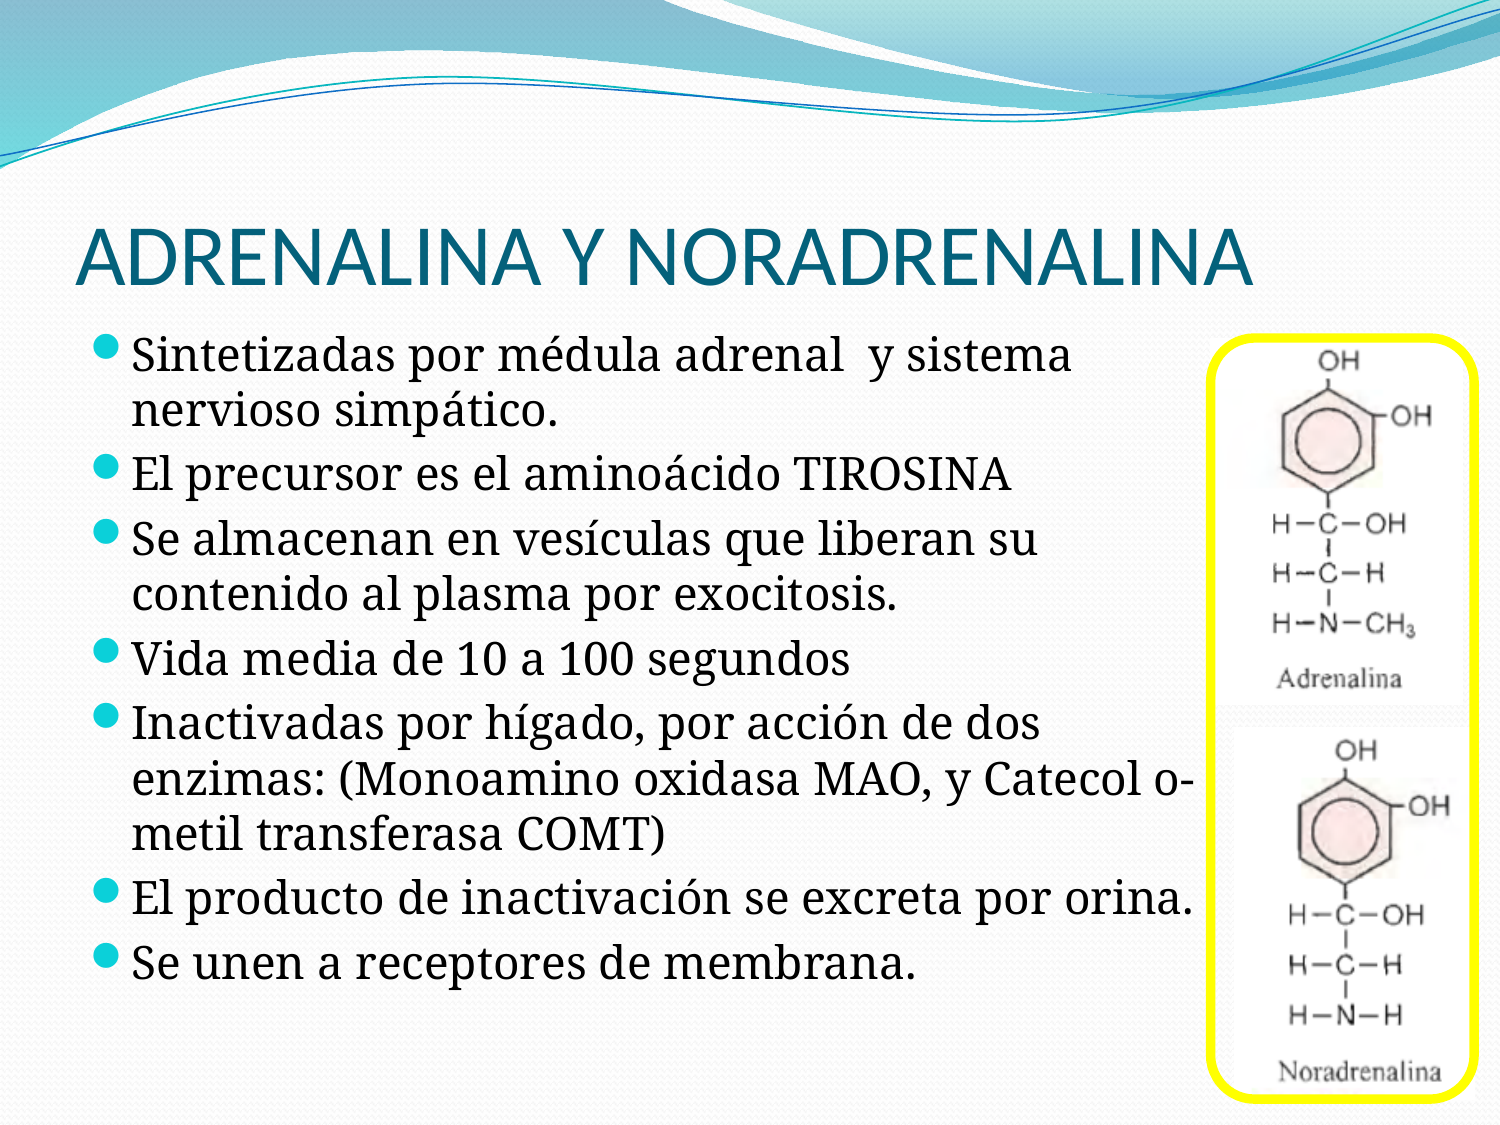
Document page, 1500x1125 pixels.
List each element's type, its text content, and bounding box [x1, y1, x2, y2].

text_box [1208, 353, 1468, 717]
text_box [1228, 729, 1233, 1095]
list Sintetizadas por médula adrenal y sistema nervioso simpático. El precursor es el aminoácido TIROSINA Se almacenan en vesículas que liberan su contenido al plasma por exocitosis. Vida media de 10 a 100 segundos Inactivadas por hígado, por acción de dos enzimas: (Monoamino oxidasa MAO, y Catecol o-metil transferasa COMT) El producto de inactivación se excreta por orina. Se unen a receptores de membrana. [75, 317, 1223, 1038]
picture [1210, 337, 1464, 705]
text_box [1208, 357, 1477, 1093]
title ADRENALINA Y NORADRENALINA [75, 115, 1425, 303]
picture [1233, 727, 1475, 1100]
text_box [1204, 340, 1210, 713]
